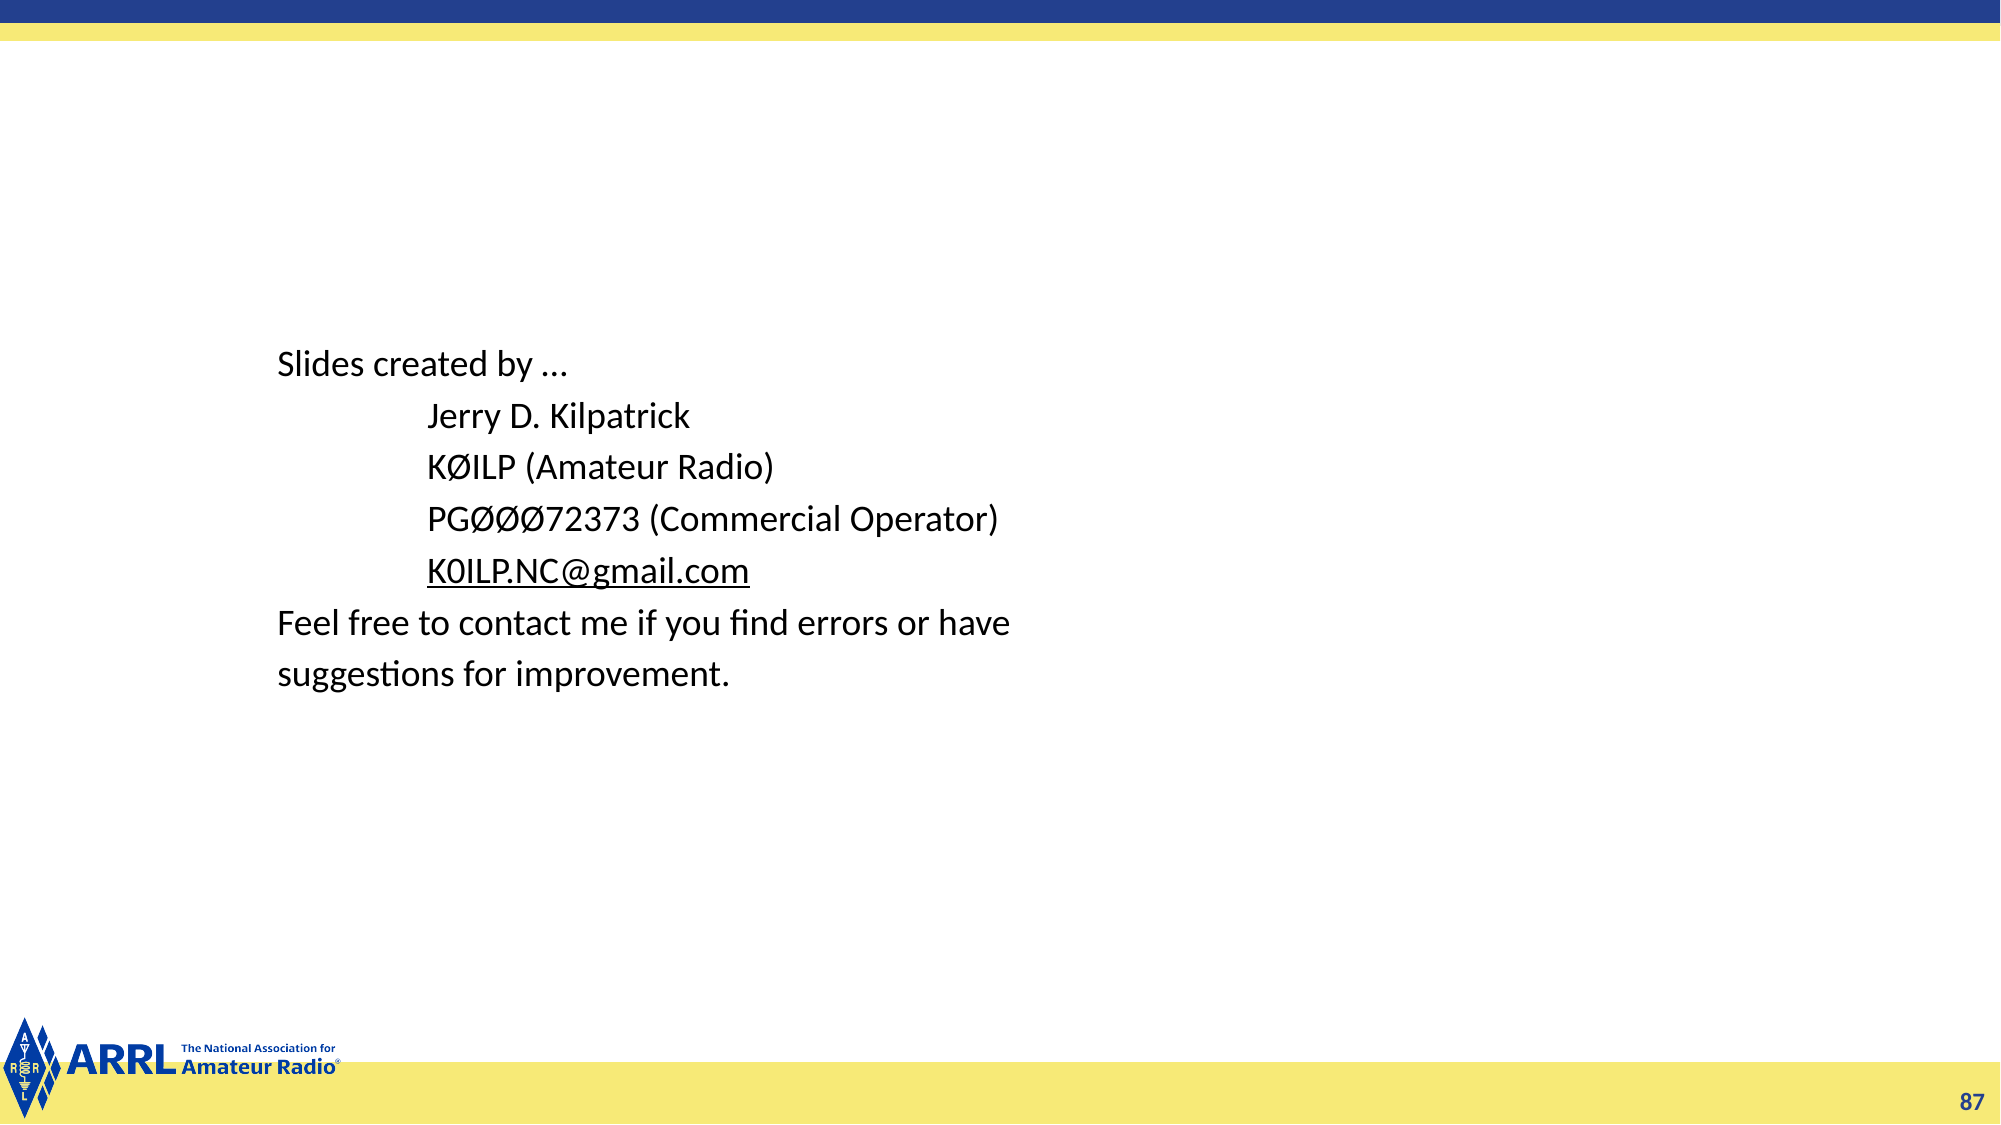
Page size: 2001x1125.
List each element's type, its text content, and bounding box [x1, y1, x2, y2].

picture [1, 1015, 342, 1121]
text_box Slides created by … Jerry D. Kilpatrick KØILP (Amateur Radio) PGØØØ72373 (Commercial Operator) K0ILP.NC@gmail.com Feel free to contact me if you find errors or have suggestions for improvement. [262, 324, 1113, 702]
